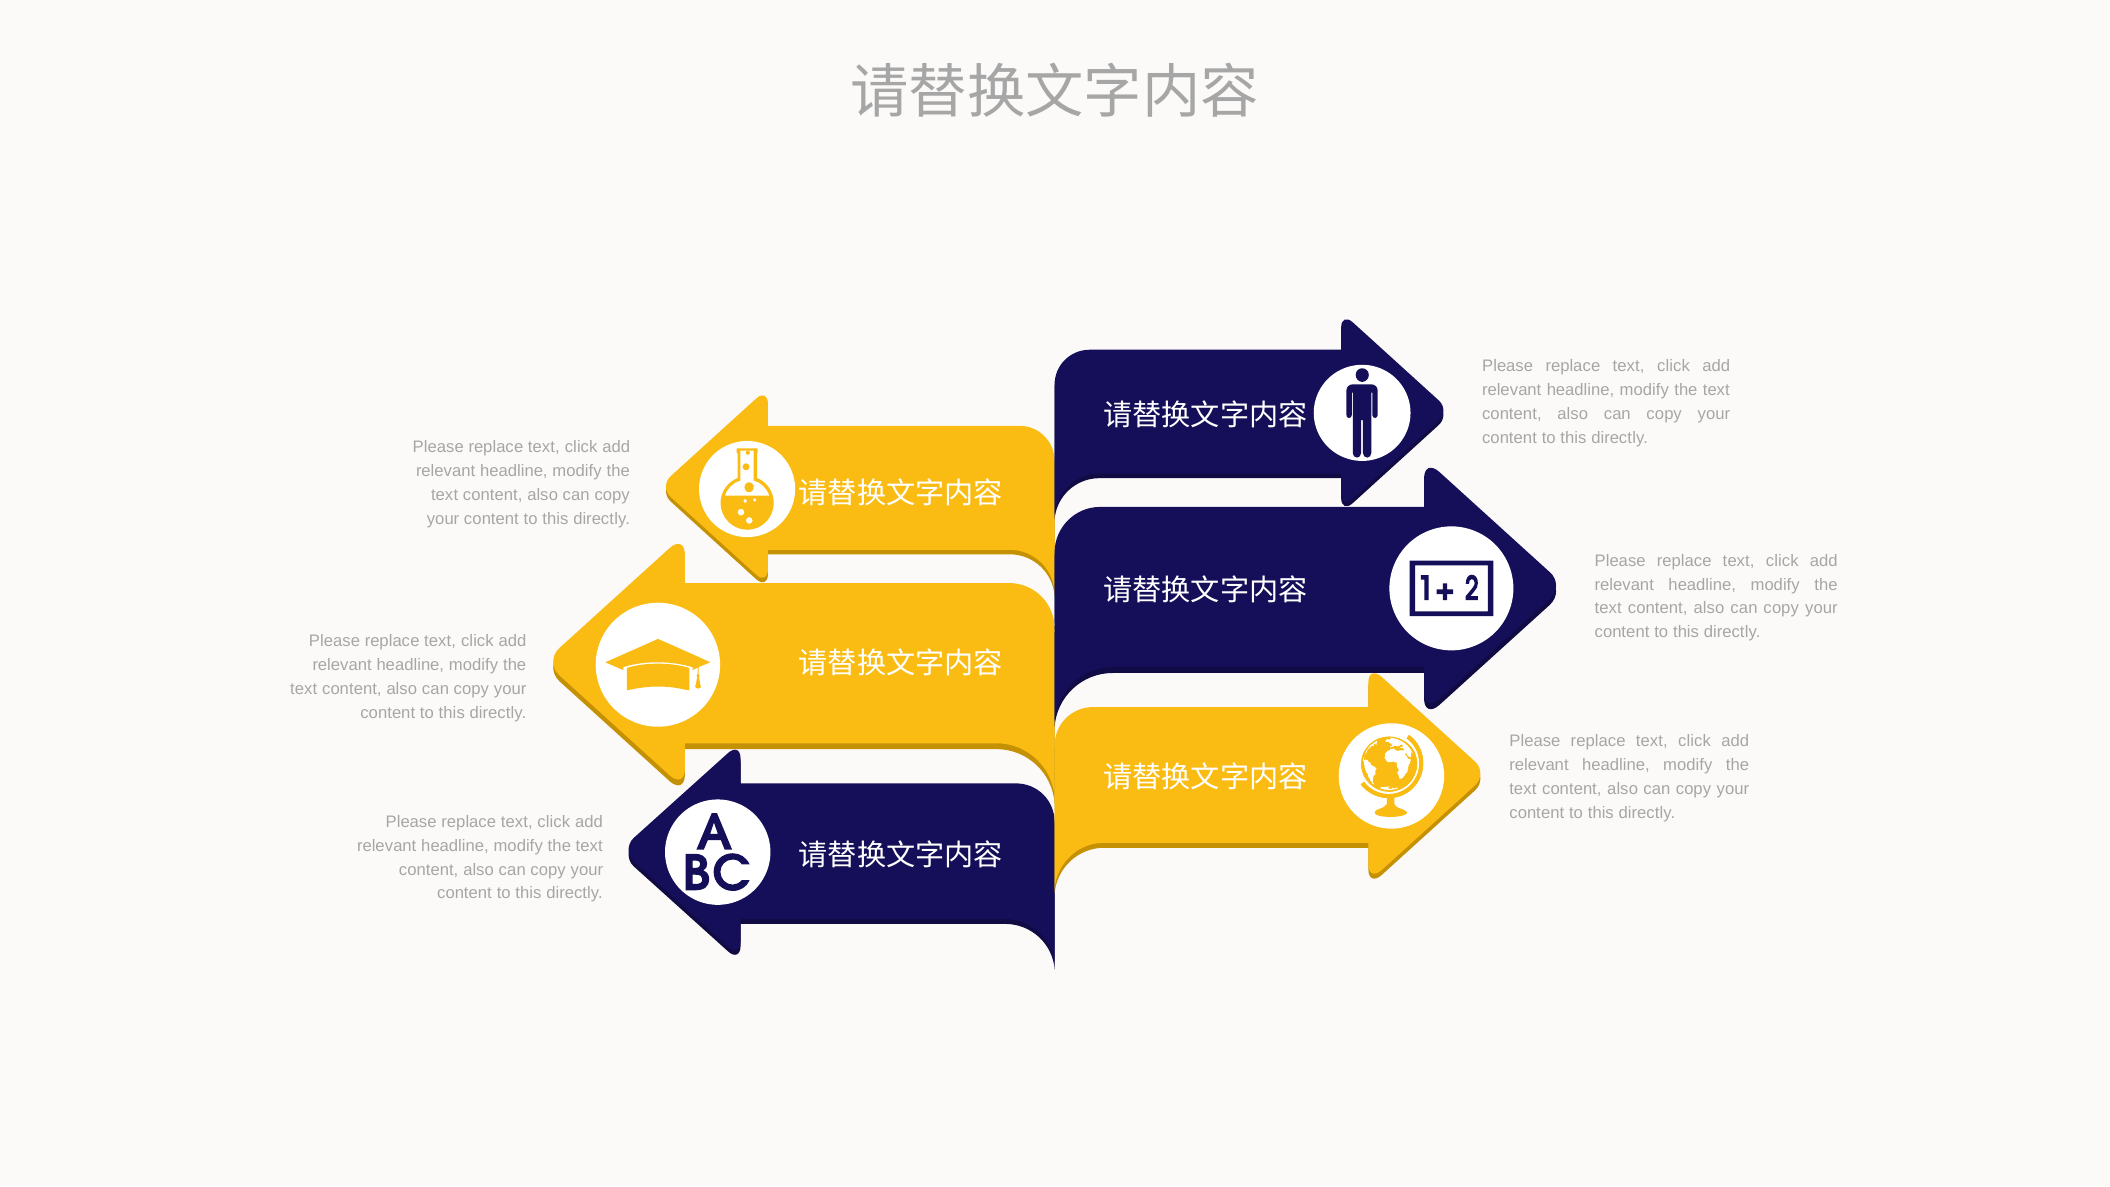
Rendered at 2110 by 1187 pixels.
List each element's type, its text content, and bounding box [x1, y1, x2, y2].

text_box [595, 602, 721, 727]
text_box Please replace text, click add relevant headline, modify the text content, also can copy your content to this directly. [261, 615, 548, 733]
text_box Please replace text, click add relevant headline, modify the text content, also can copy your content to this directly. [1488, 715, 1771, 833]
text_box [1338, 723, 1445, 829]
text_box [1389, 526, 1514, 651]
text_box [664, 799, 771, 905]
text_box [551, 540, 1054, 804]
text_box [699, 440, 796, 538]
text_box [626, 804, 1055, 970]
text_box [664, 392, 1054, 540]
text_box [1054, 316, 1446, 464]
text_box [1313, 364, 1411, 461]
text_box Please replace text, click add relevant headline, modify the text content, also can copy your content to this directly. [1573, 535, 1859, 652]
text_box 请替换文字内容 [820, 32, 1289, 124]
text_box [1054, 464, 1559, 728]
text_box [1054, 728, 1483, 894]
text_box Please replace text, click add relevant headline, modify the text content, also can copy your content to this directly. [1461, 340, 1752, 458]
text_box Please replace text, click add relevant headline, modify the text content, also can copy your content to this directly. [319, 796, 625, 913]
text_box Please replace text, click add relevant headline, modify the text content, also can copy your content to this directly. [373, 421, 652, 539]
